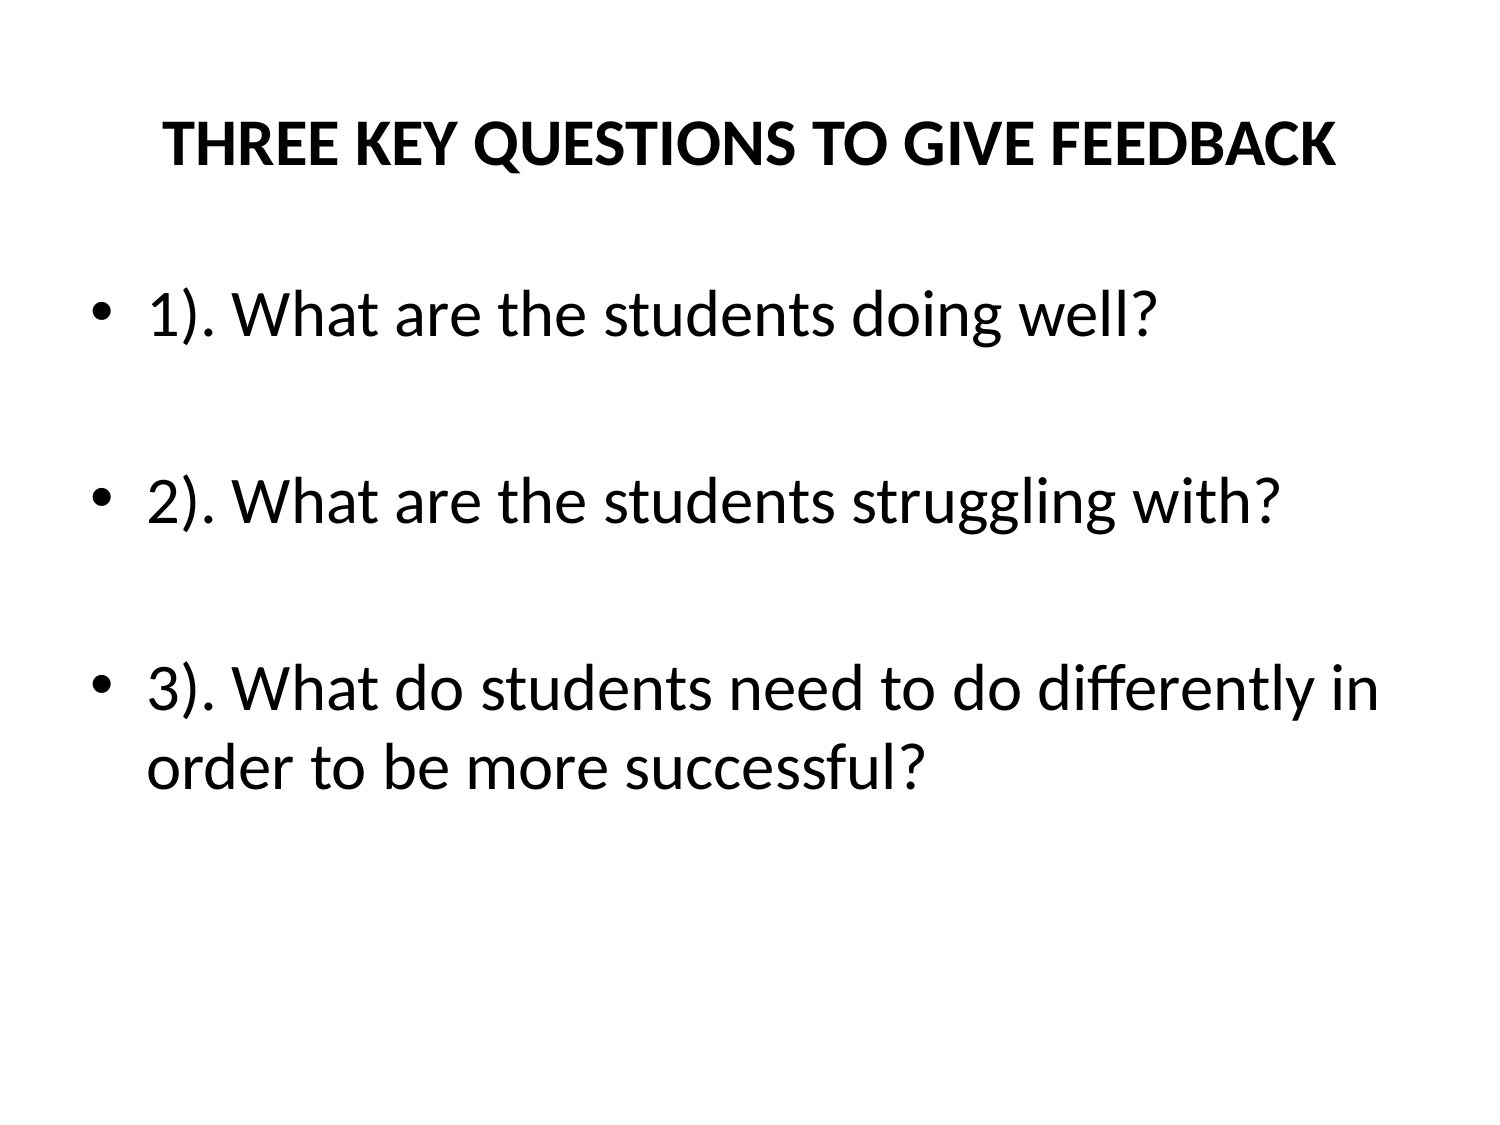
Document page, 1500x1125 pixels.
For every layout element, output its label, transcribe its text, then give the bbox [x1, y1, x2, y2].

title THREE KEY QUESTIONS TO GIVE FEEDBACK [75, 45, 1425, 233]
list 1). What are the students doing well? 2). What are the students struggling with? 3). What do students need to do differently in order to be more successful? [75, 262, 1425, 1005]
